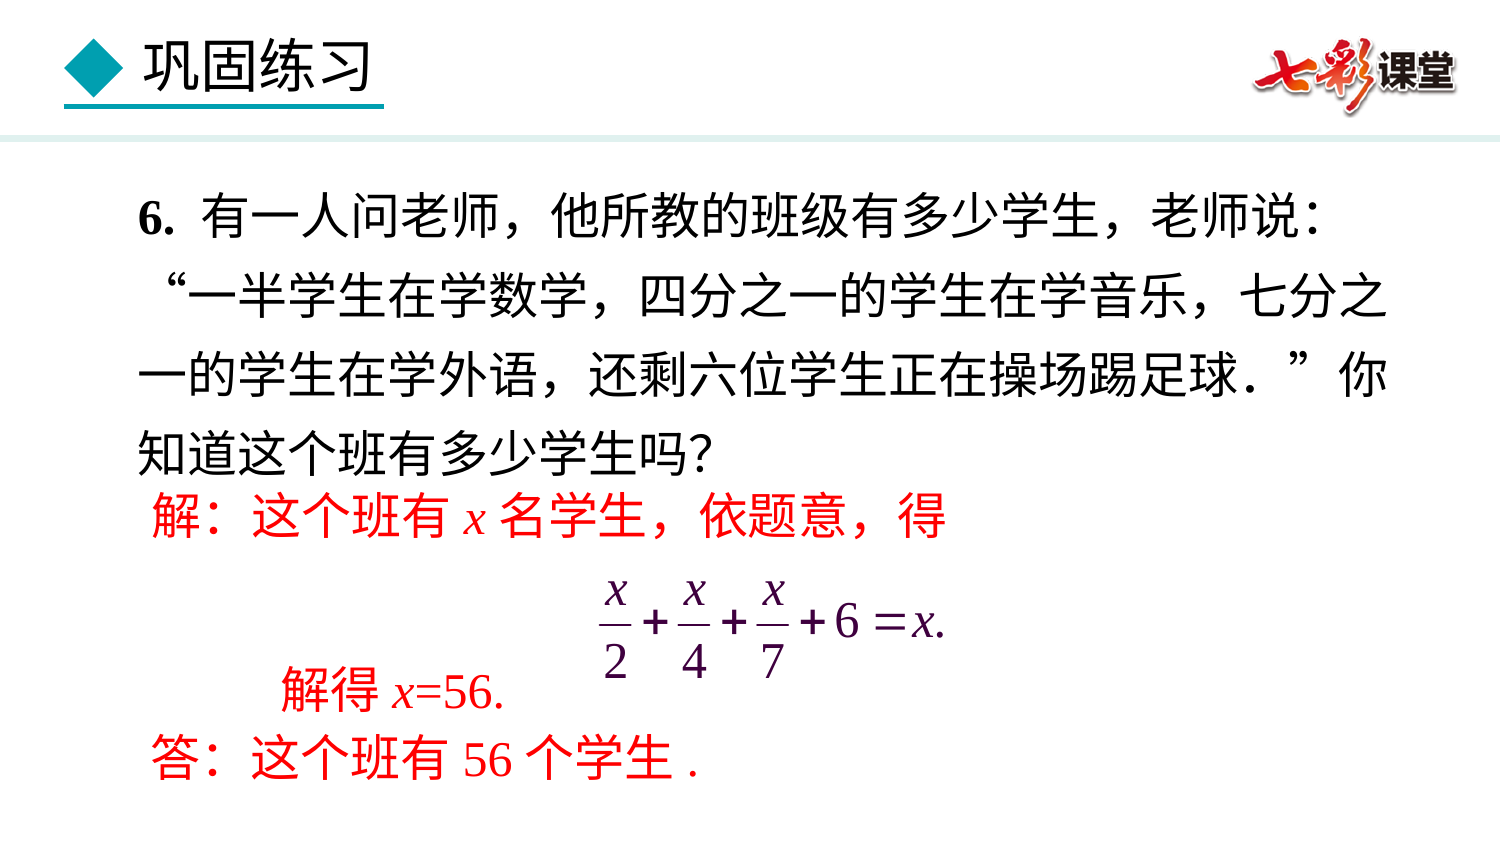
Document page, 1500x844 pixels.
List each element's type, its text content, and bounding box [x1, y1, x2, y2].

text_box 6. 有一人问老师，他所教的班级有多少学生，老师说：“一半学生在学数学，四分之一的学生在学音乐，七分之一的学生在学外语，还剩六位学生正在操场踢足球．”你知道这个班有多少学生吗？ [123, 158, 1451, 490]
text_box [591, 555, 953, 690]
text_box 答：这个班有56个学生. [136, 718, 714, 794]
text_box 解得x=56. [265, 633, 1041, 727]
picture [1249, 32, 1461, 118]
text_box 解：这个班有x名学生，依题意，得 [137, 477, 963, 553]
